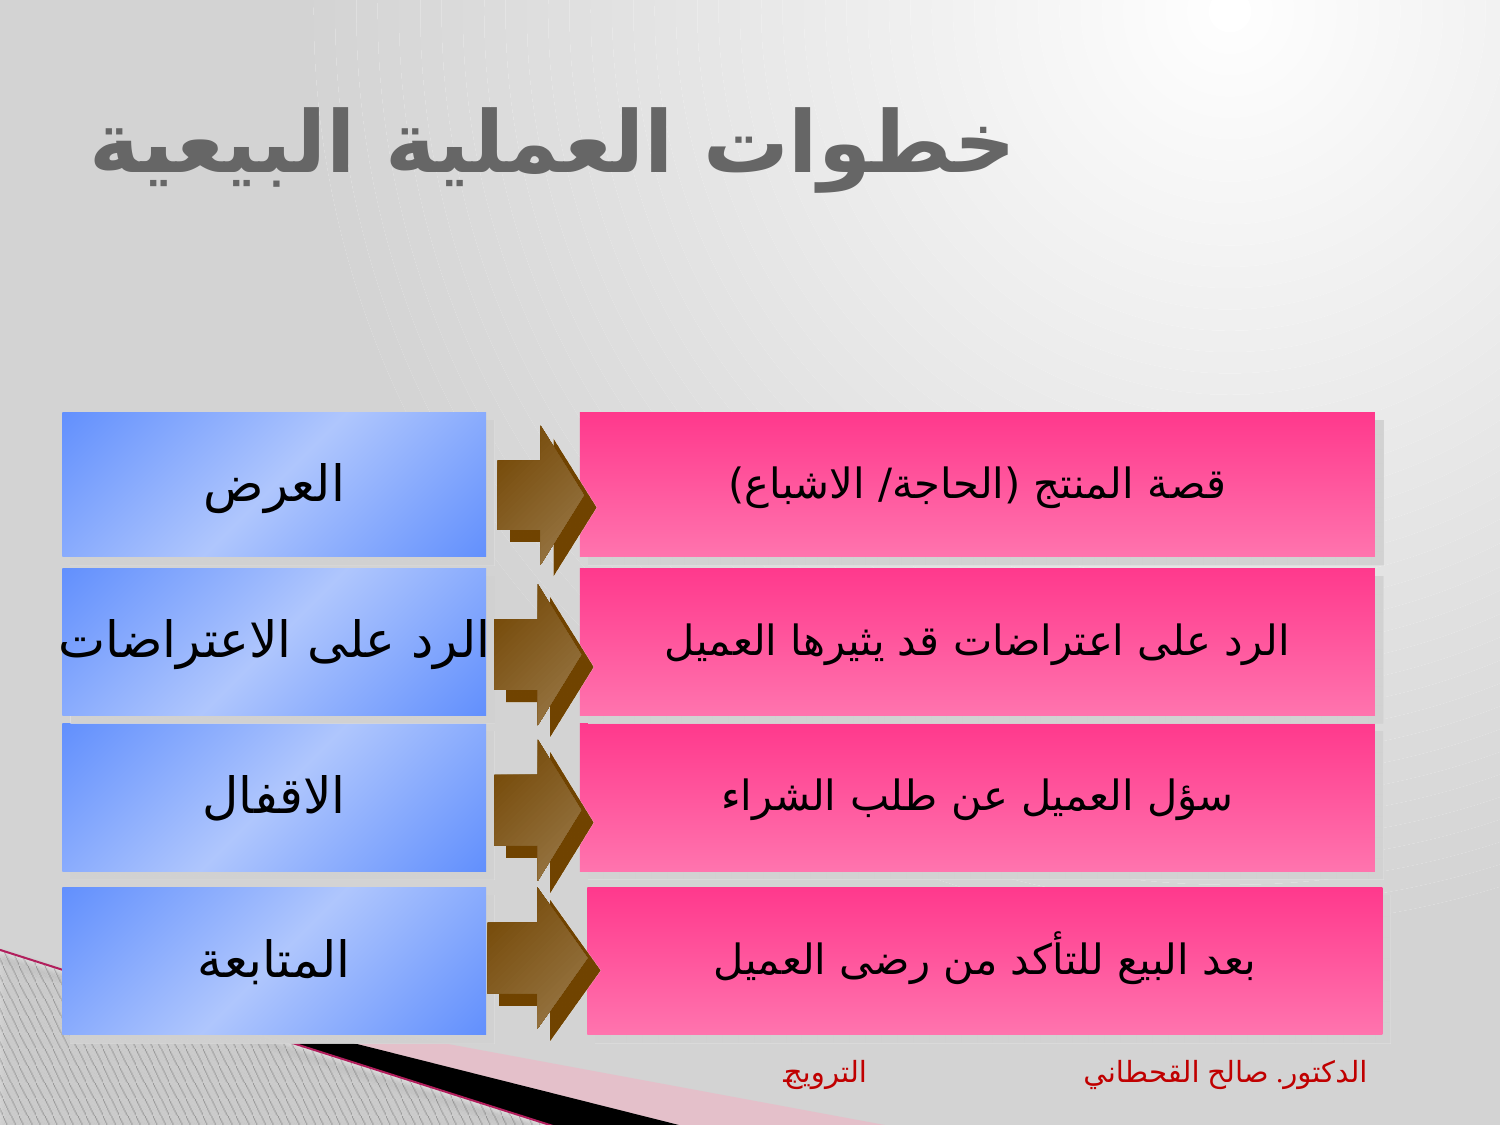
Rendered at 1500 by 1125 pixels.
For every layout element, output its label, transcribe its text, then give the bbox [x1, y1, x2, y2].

text_box [494, 739, 582, 881]
text_box بعد البيع للتأكد من رضى العميل [587, 887, 1383, 1035]
text_box العرض [62, 412, 487, 557]
text_box الرد على الاعتراضات [62, 568, 487, 716]
text_box سؤل العميل عن طلب الشراء [579, 723, 1375, 872]
footer الترويج الدكتور. صالح القحطاني [585, 1041, 1383, 1125]
text_box المتابعة [62, 887, 487, 1035]
text_box [494, 584, 582, 726]
text_box [487, 887, 588, 1029]
text_box [497, 425, 584, 565]
title خطوات العملية البيعية [75, 45, 1425, 233]
text_box قصة المنتج (الحاجة/ الاشباع) [579, 412, 1375, 557]
text_box الرد على اعتراضات قد يثيرها العميل [579, 568, 1375, 716]
text_box الاقفال [62, 723, 487, 872]
